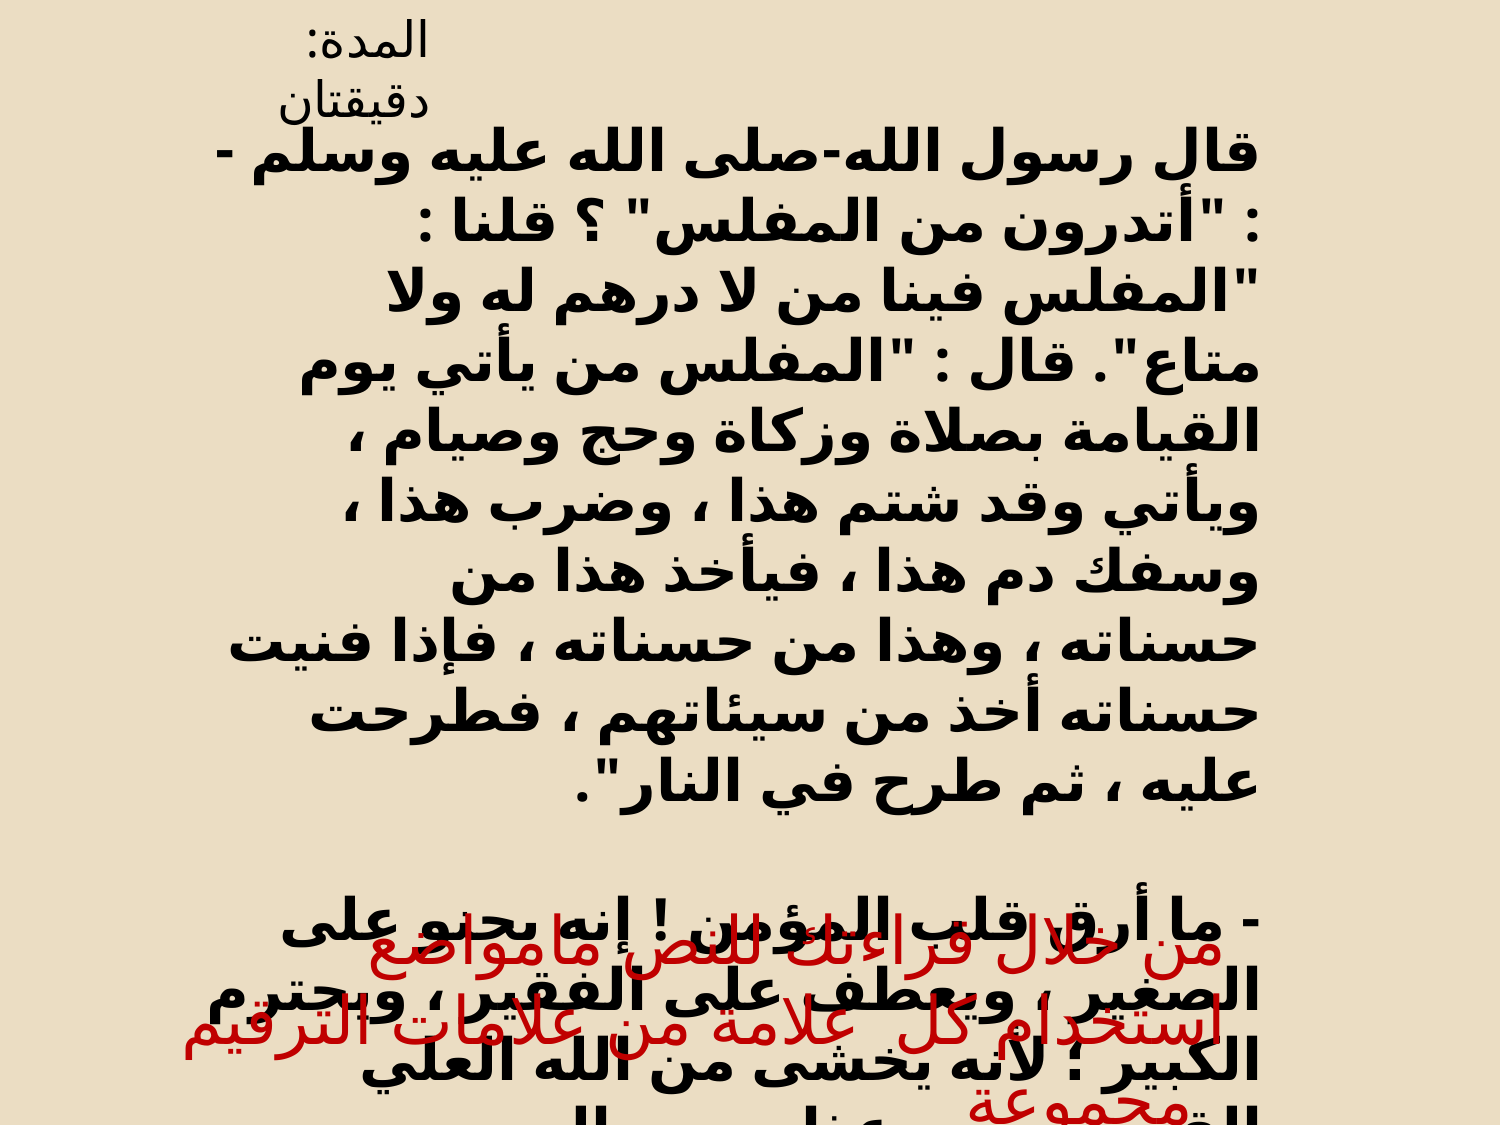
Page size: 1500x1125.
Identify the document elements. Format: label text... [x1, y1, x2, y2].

text_box من خلال قراءتك للنص مامواضع استخدام كل علامة من علامات الترقيم مجموعة [128, 890, 1243, 1125]
text_box قال رسول الله-صلى الله عليه وسلم - : "أتدرون من المفلس" ؟ قلنا : "المفلس فينا من لا درهم له ولا متاع". قال : "المفلس من يأتي يوم القيامة بصلاة وزكاة وحج وصيام ، ويأتي وقد شتم هذا ، وضرب هذا ، وسفك دم هذا ، فيأخذ هذا من حسناته ، وهذا من حسناته ، فإذا فنيت حسناته أخذ من سيئاتهم ، فطرحت عليه ، ثم طرح في النار". - ما أرق قلب المؤمن ! إنه يحنو على الصغير ، ويعطف على الفقير ، ويحترم الكبير ؛ لأنه يخشى من الله العلي القدير ، ومن عذاب يوم السعير . [187, 105, 1278, 1125]
text_box المدة: دقيقتان [164, 0, 446, 135]
